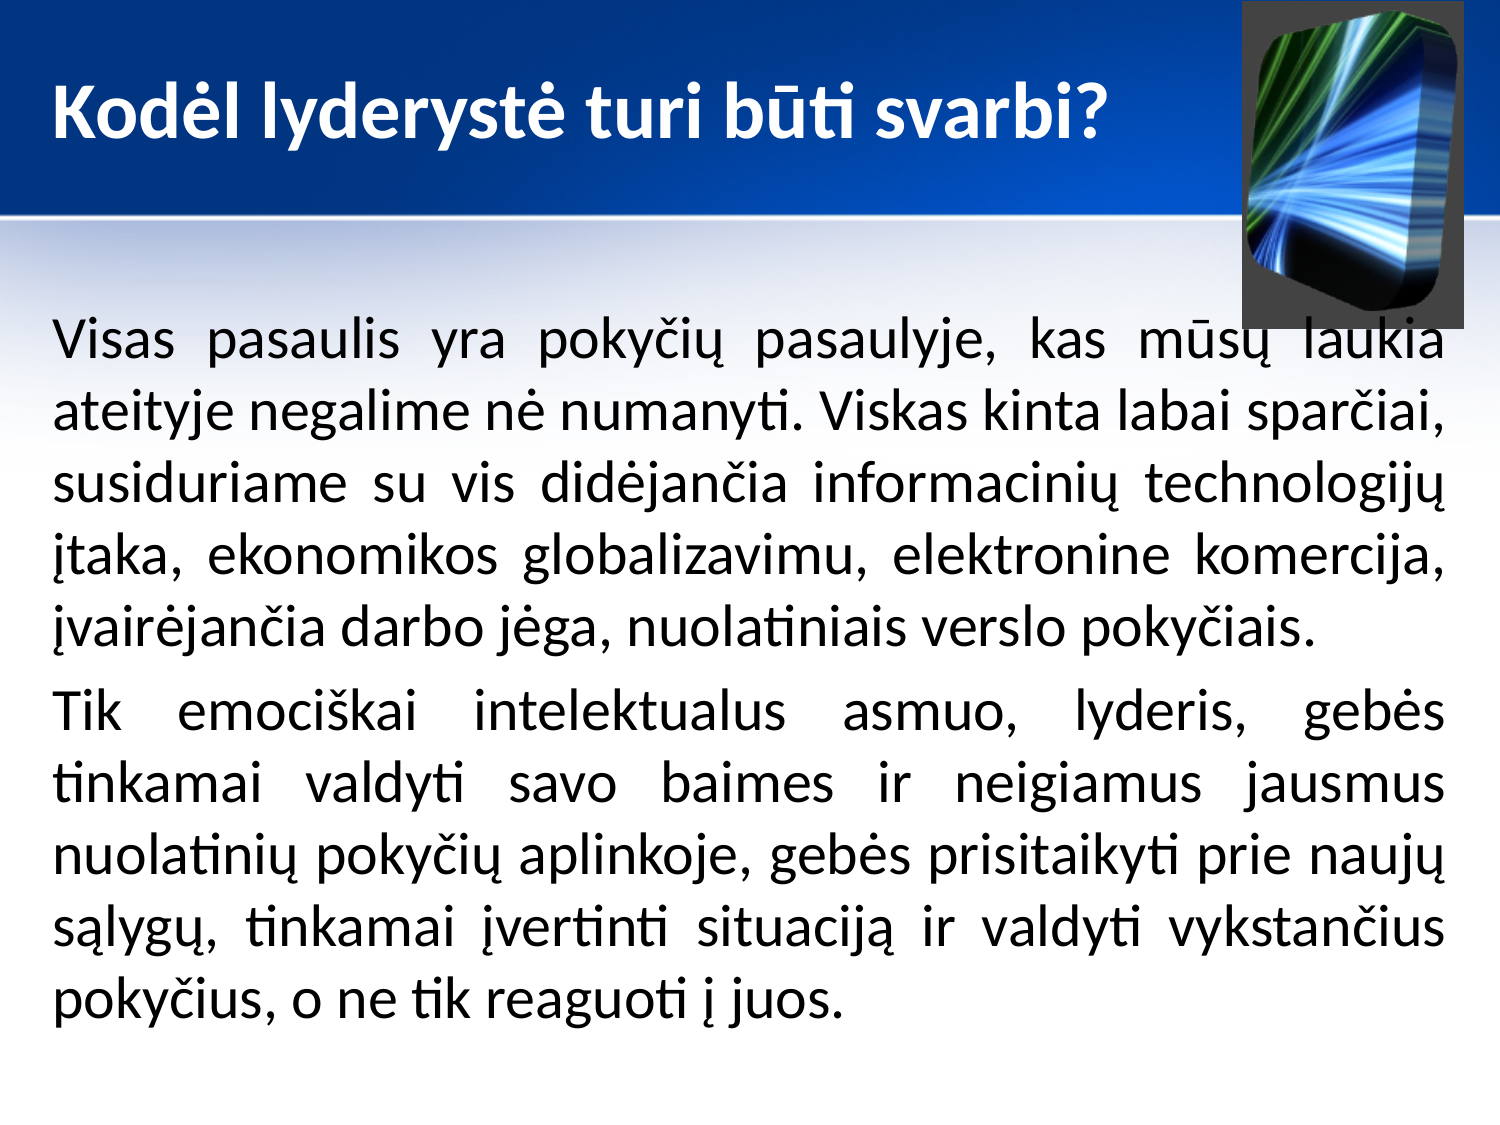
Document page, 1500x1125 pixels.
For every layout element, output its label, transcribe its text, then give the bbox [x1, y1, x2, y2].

list Visas pasaulis yra pokyčių pasaulyje, kas mūsų laukia ateityje negalime nė numanyti. Viskas kinta labai sparčiai, susiduriame su vis didėjančia informacinių technologijų įtaka, ekonomikos globalizavimu, elektronine komercija, įvairėjančia darbo jėga, nuolatiniais verslo pokyčiais. Tik emociškai intelektualus asmuo, lyderis, gebės tinkamai valdyti savo baimes ir neigiamus jausmus nuolatinių pokyčių aplinkoje, gebės prisitaikyti prie naujų sąlygų, tinkamai įvertinti situaciją ir valdyti vykstančius pokyčius, o ne tik reaguoti į juos. [37, 290, 1463, 1092]
title Kodėl lyderystė turi būti svarbi? [37, 12, 1225, 200]
picture [0, 0, 1500, 1125]
